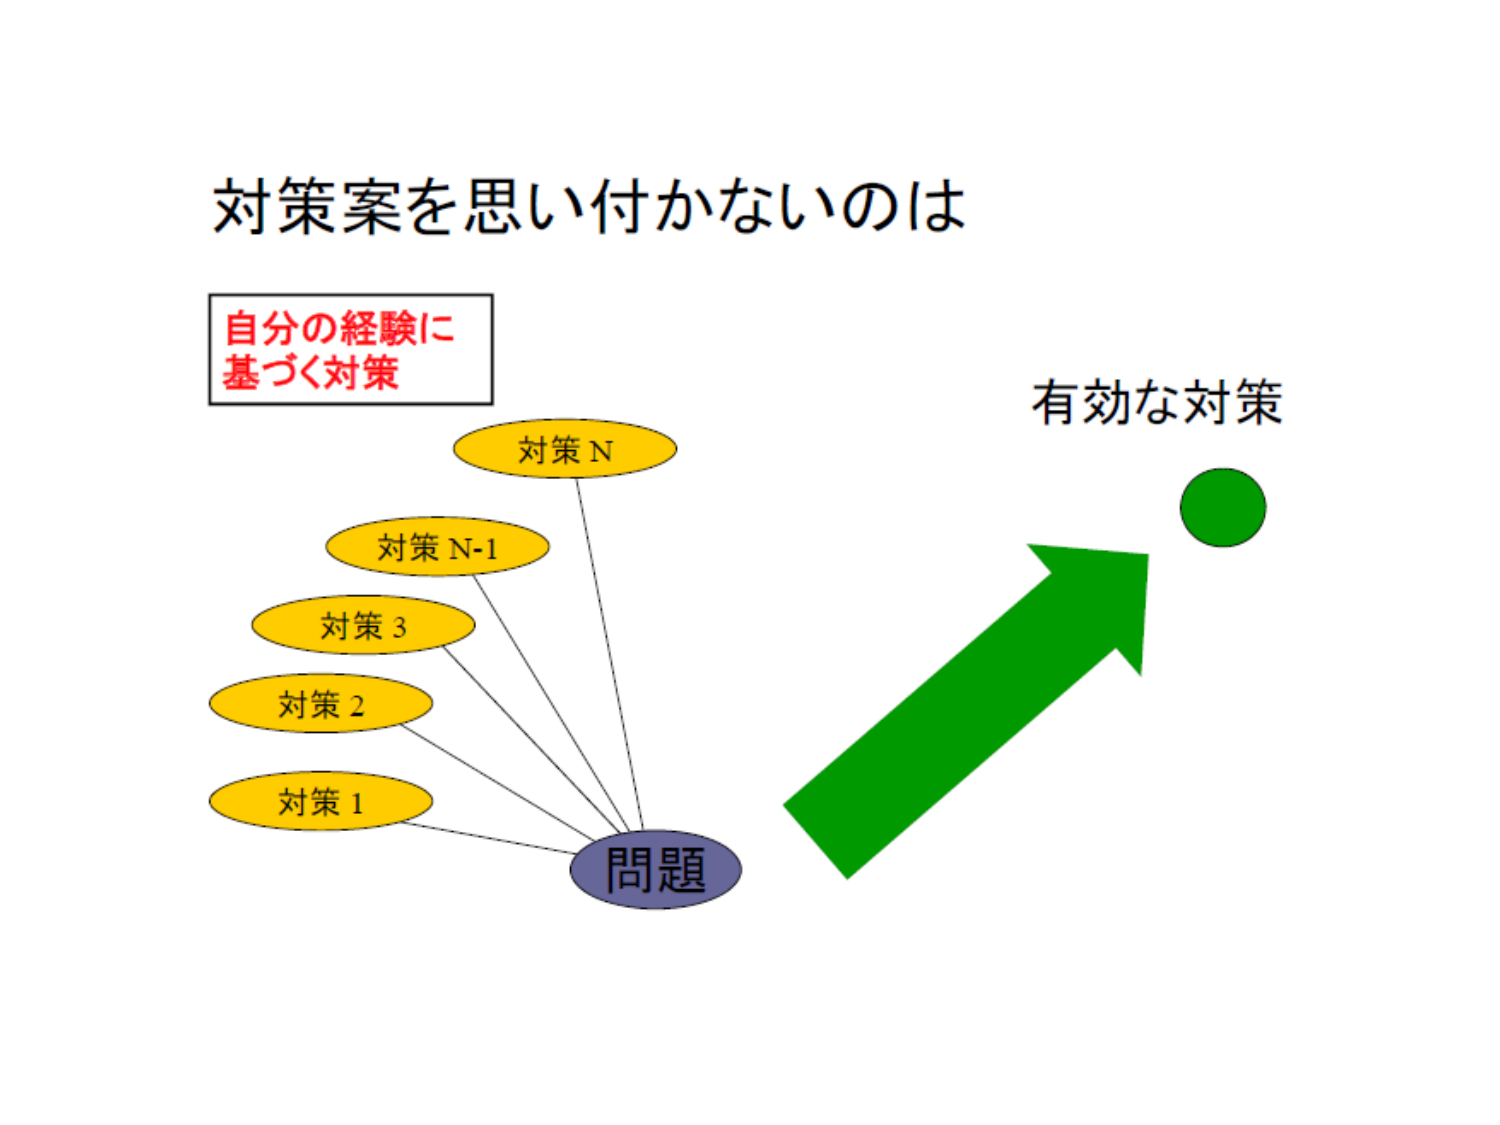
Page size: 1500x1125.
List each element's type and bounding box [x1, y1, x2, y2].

picture [170, 168, 1329, 925]
